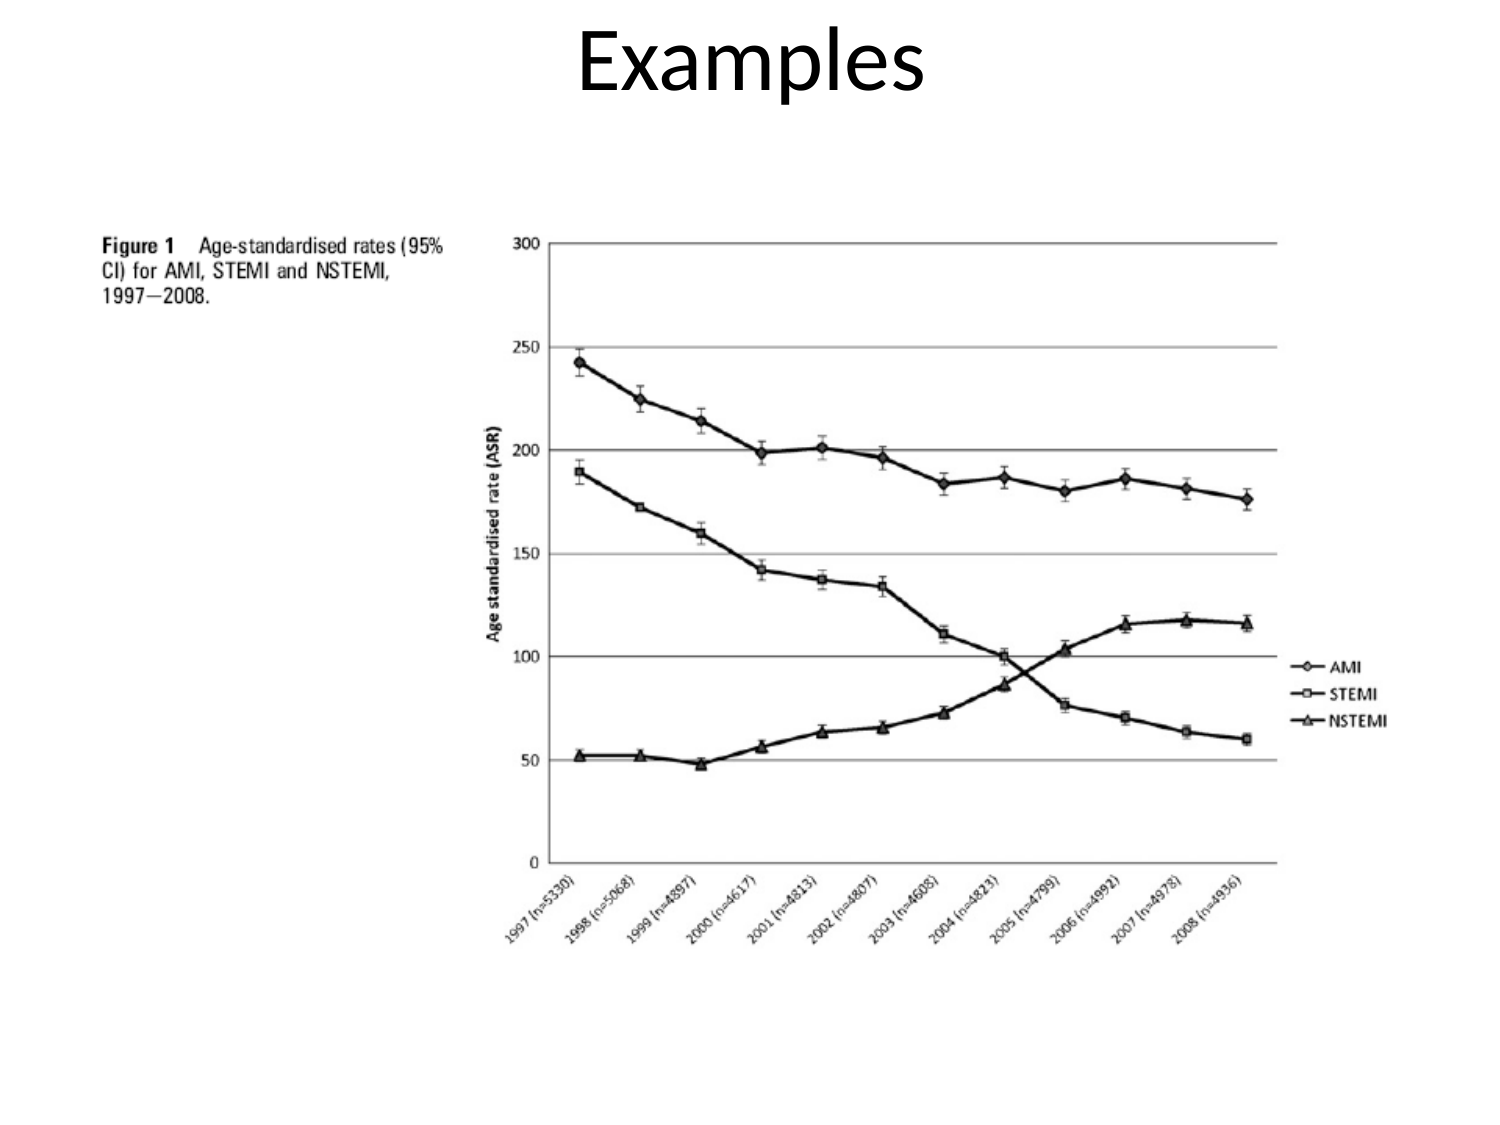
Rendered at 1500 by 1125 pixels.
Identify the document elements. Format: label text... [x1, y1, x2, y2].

picture [88, 219, 1413, 961]
text_box Examples [76, 0, 1427, 148]
